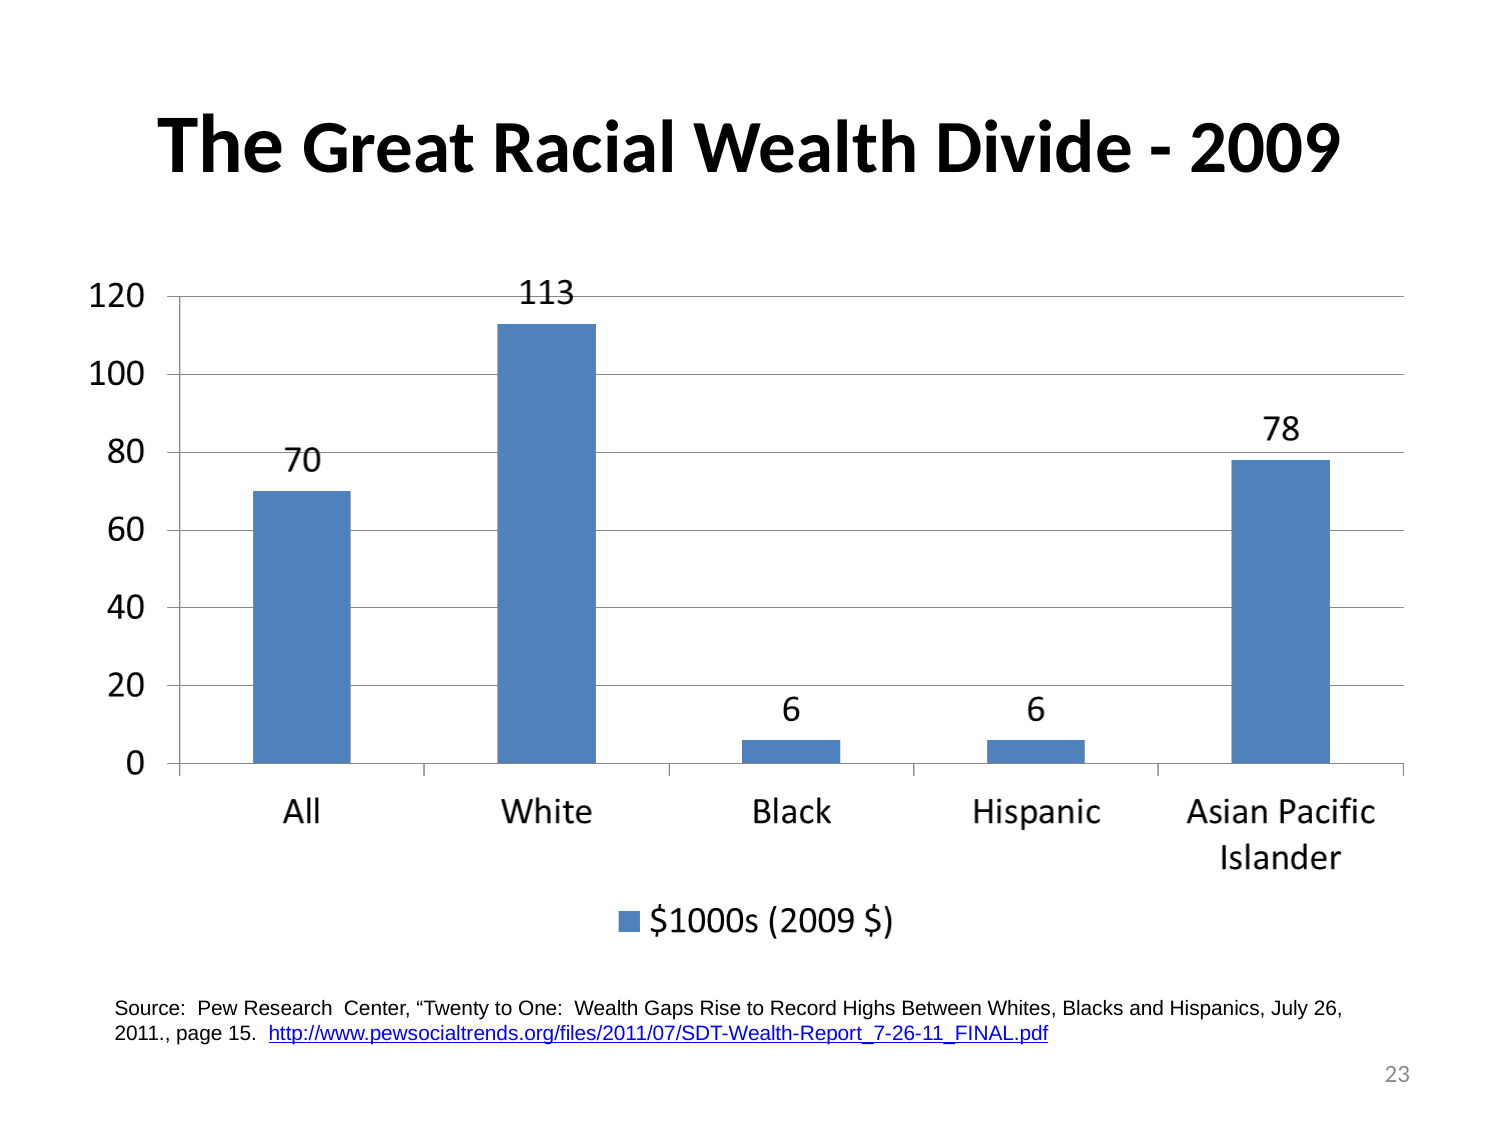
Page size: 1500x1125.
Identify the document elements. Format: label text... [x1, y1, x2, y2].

slide_number 23 [1074, 1042, 1425, 1103]
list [66, 253, 1434, 972]
title The Great Racial Wealth Divide - 2009 [75, 45, 1425, 233]
text_box Source: Pew Research Center, “Twenty to One: Wealth Gaps Rise to Record Highs Between Whites, Blacks and Hispanics, July 26, 2011., page 15. http://www.pewsocialtrends.org/files/2011/07/SDT-Wealth-Report_7-26-11_FINAL.pdf [99, 987, 1375, 1053]
